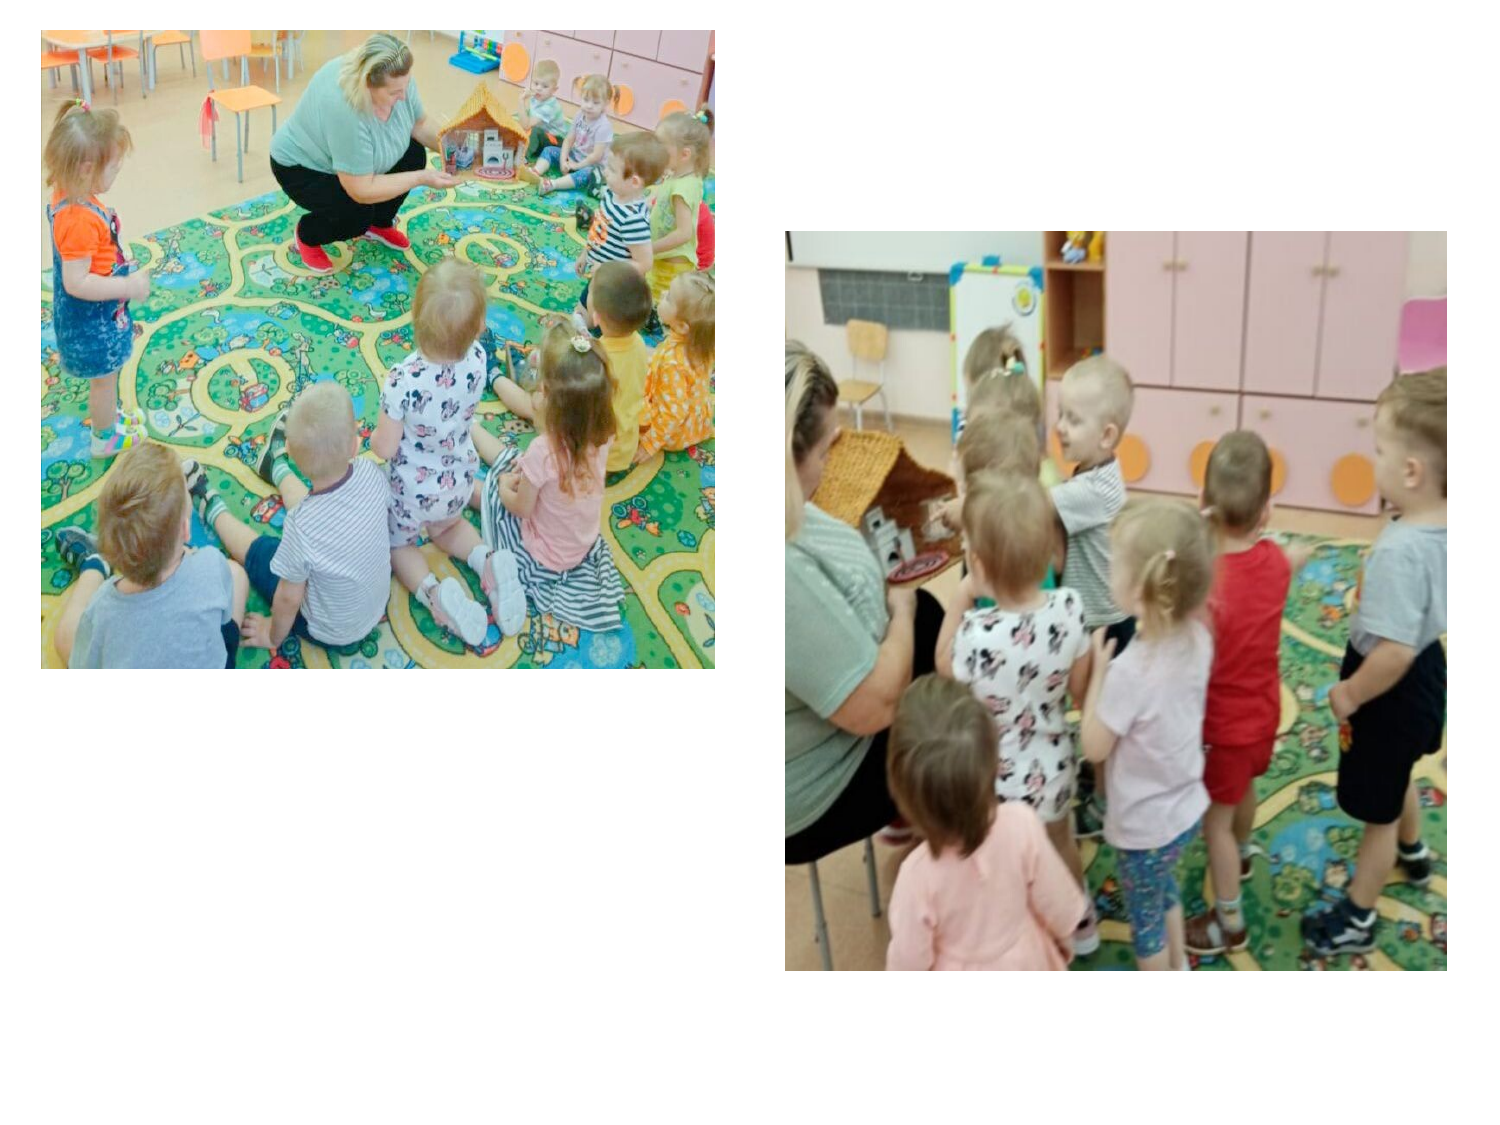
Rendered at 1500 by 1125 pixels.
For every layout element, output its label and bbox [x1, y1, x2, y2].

picture [41, 30, 715, 670]
picture [785, 231, 1448, 971]
